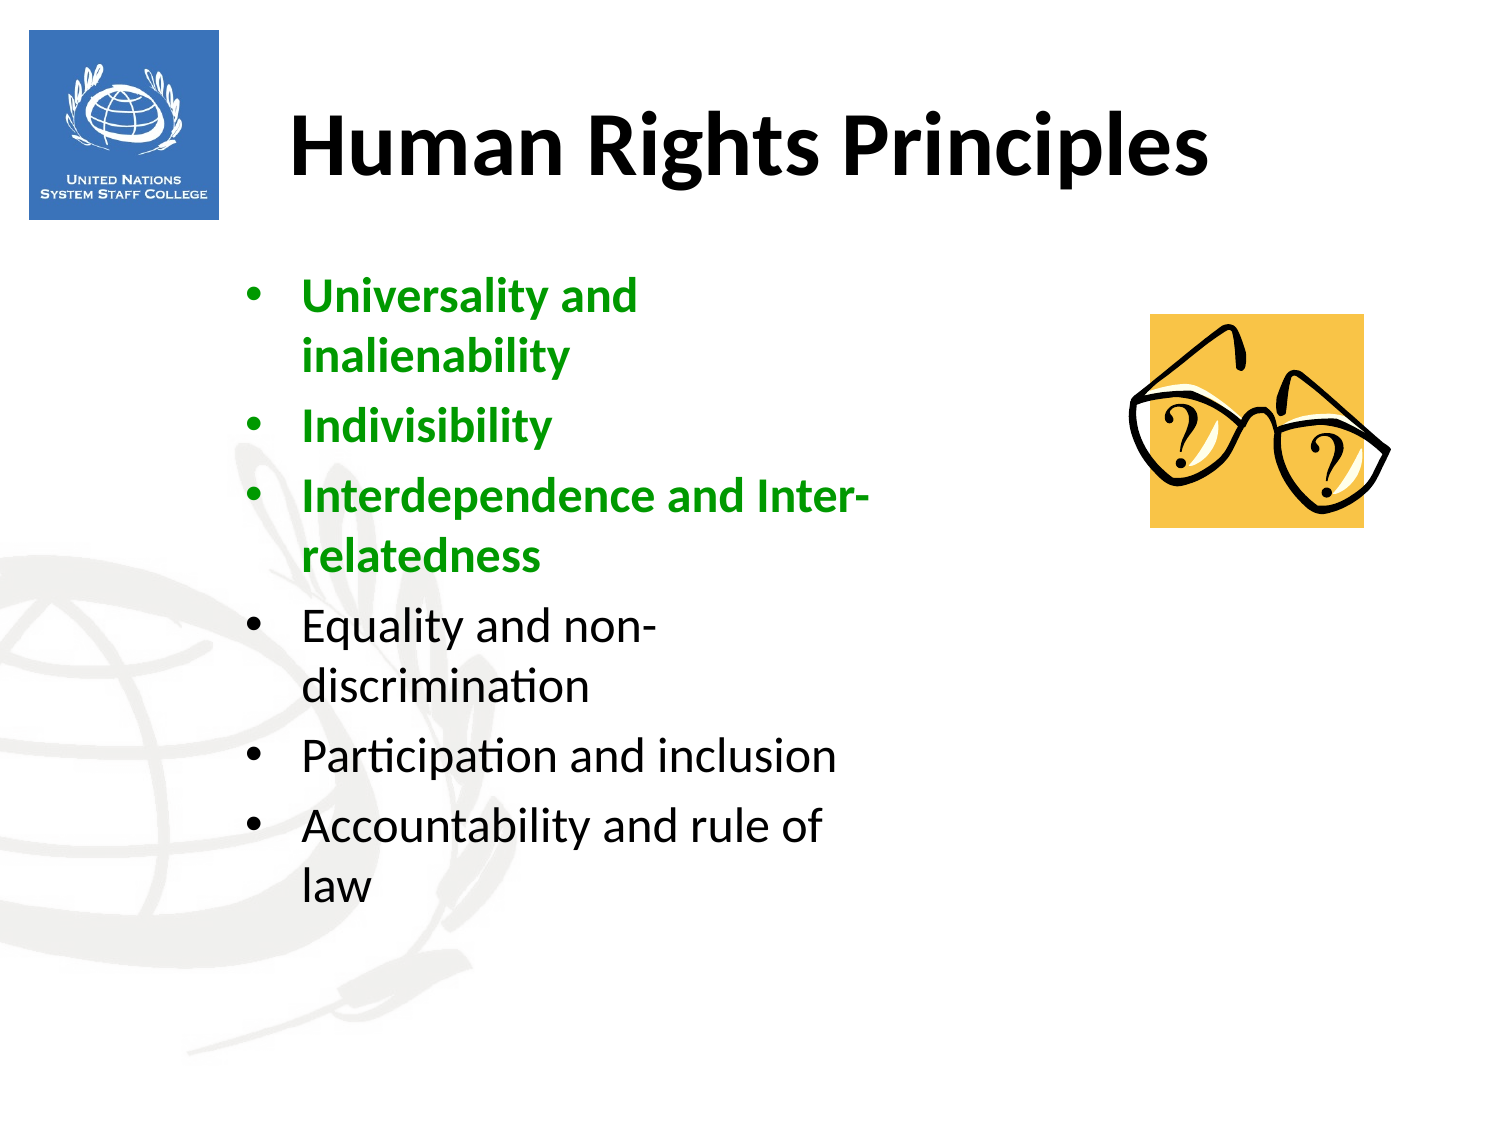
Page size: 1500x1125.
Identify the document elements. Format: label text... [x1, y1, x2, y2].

title Human Rights Principles [74, 44, 1426, 233]
list Universality and inalienability Indivisibility Interdependence and Inter-relatedness Equality and non-discrimination Participation and inclusion Accountability and rule of law [229, 255, 893, 999]
picture [29, 30, 219, 220]
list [1127, 314, 1392, 528]
